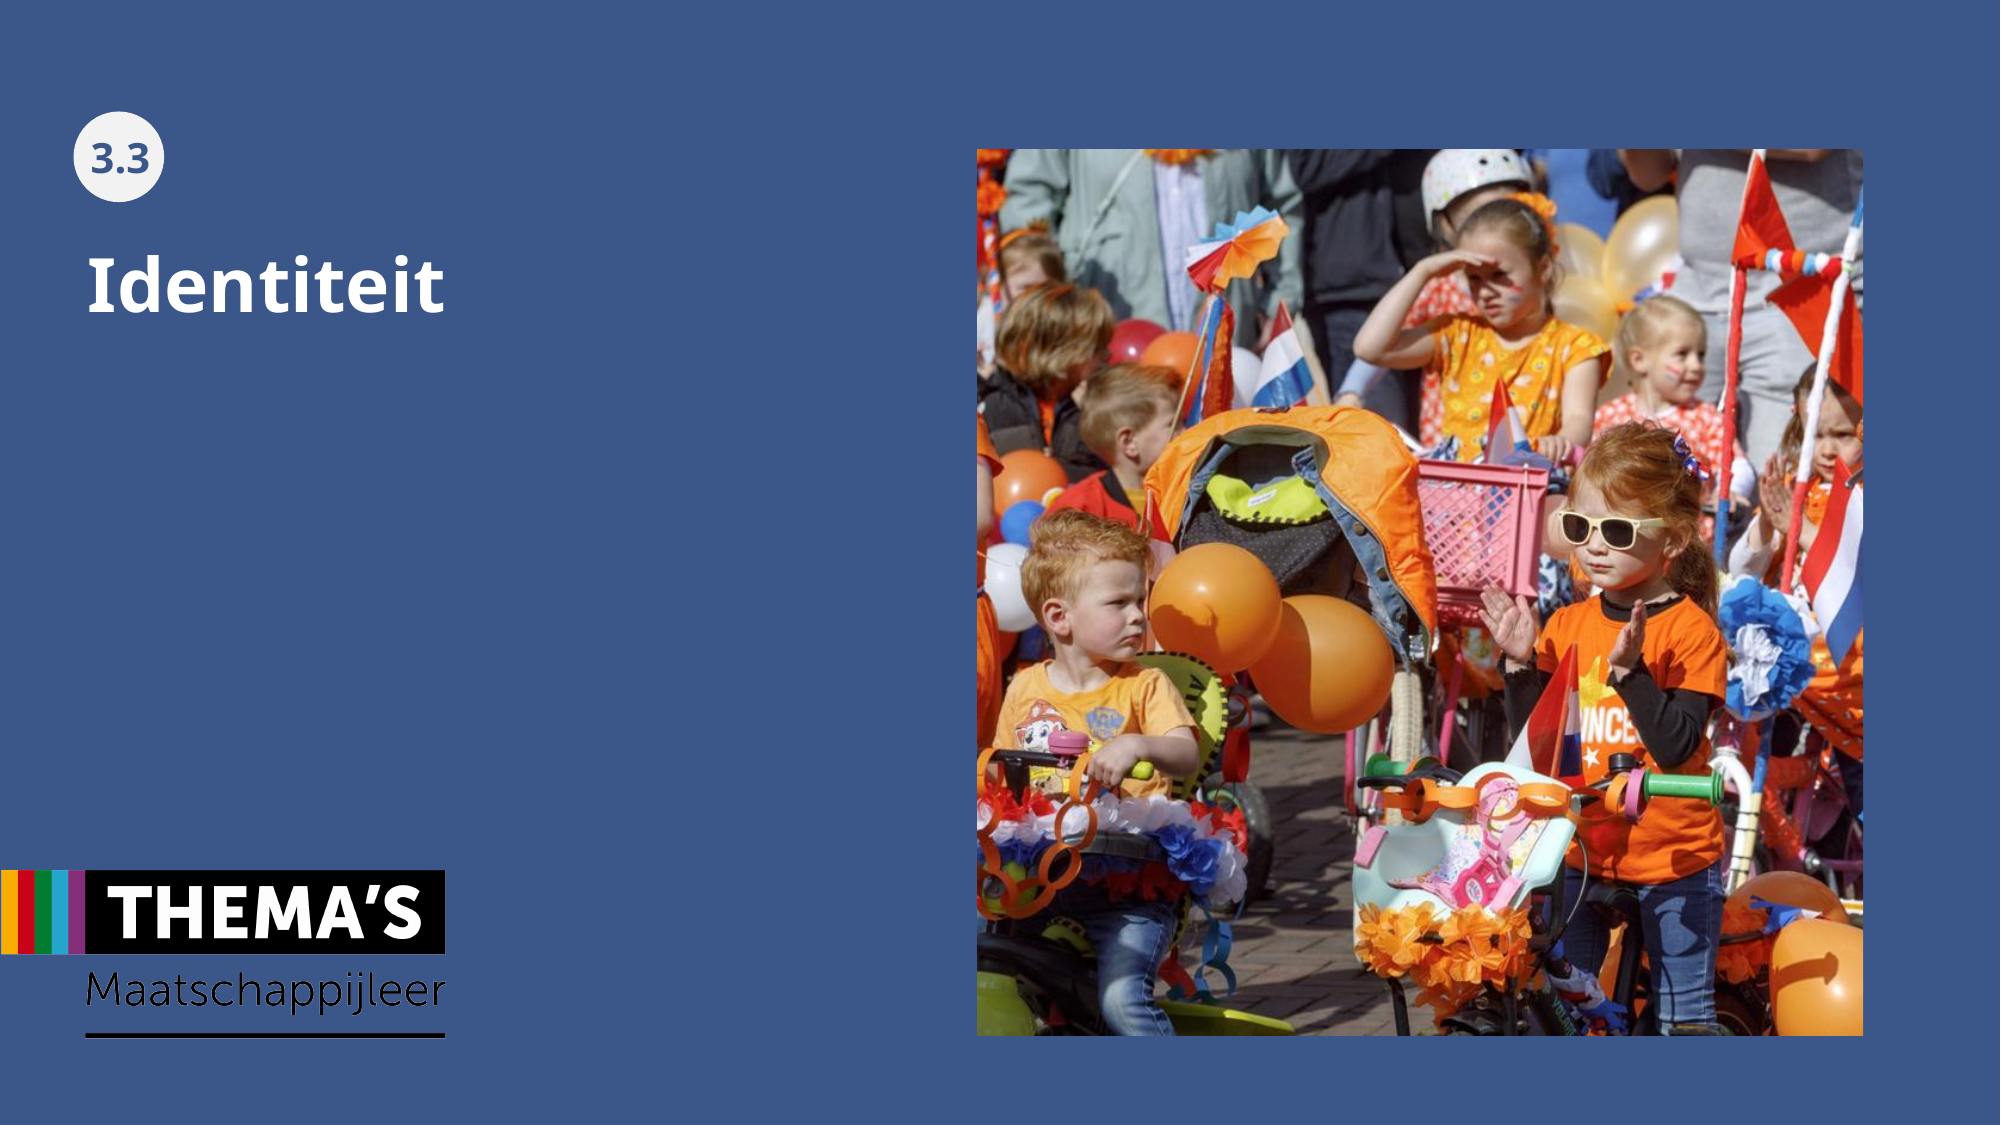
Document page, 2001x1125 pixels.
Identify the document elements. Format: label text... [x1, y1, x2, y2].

list Identiteit [72, 240, 928, 769]
title 3.3 [71, 102, 170, 190]
picture [977, 149, 1864, 1036]
picture [0, 786, 474, 1125]
